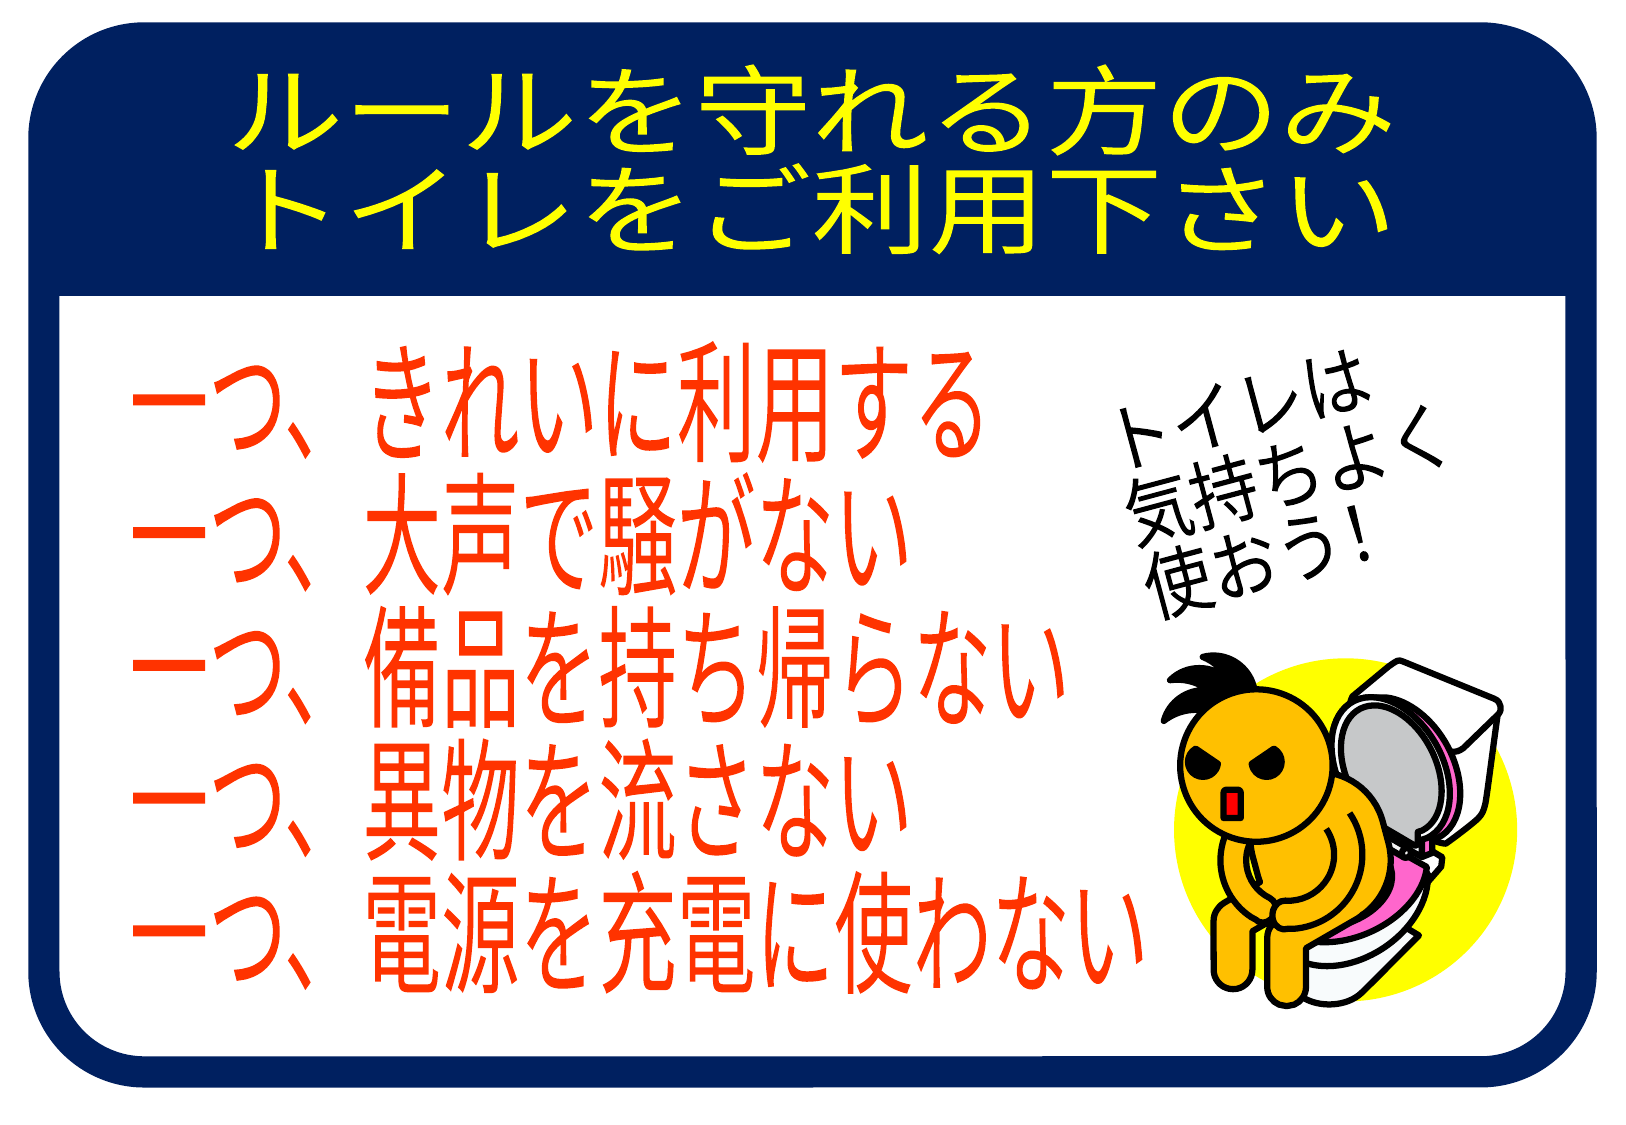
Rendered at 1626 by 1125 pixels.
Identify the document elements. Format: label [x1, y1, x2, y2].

text_box [41, 35, 165, 159]
text_box [41, 297, 1584, 1075]
text_box [1460, 35, 1584, 159]
text_box [1166, 656, 1518, 1002]
text_box [41, 35, 1584, 299]
